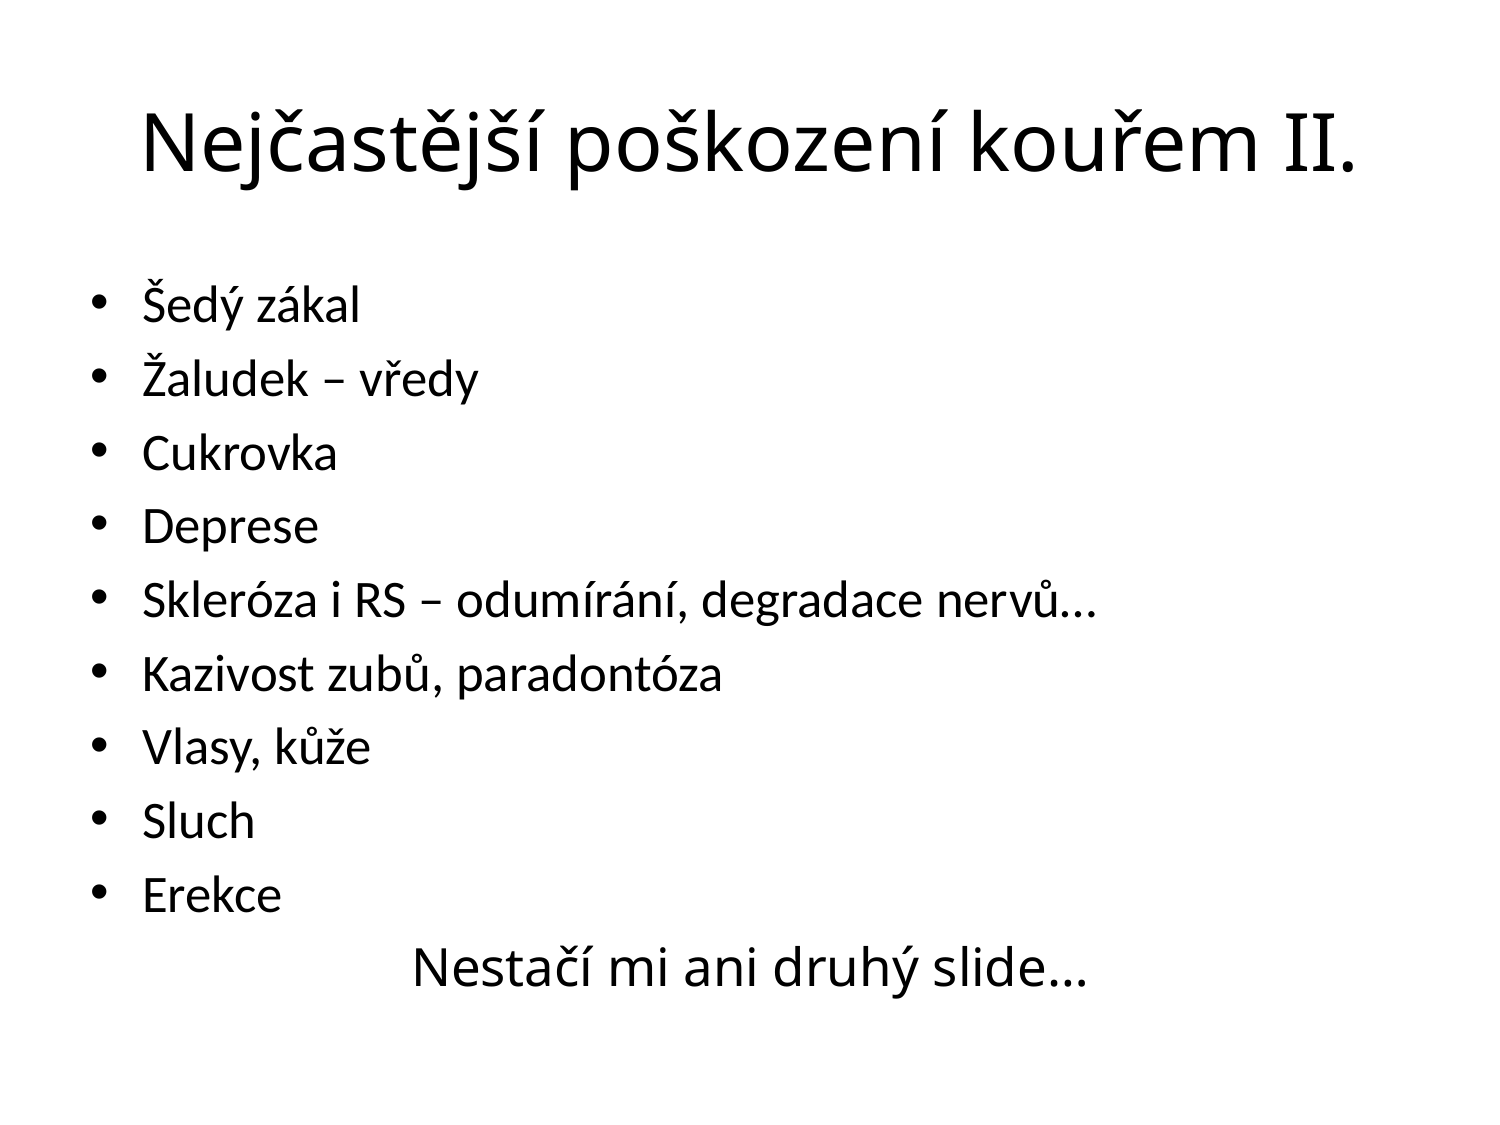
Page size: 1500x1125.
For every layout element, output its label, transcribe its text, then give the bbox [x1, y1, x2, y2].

title Nejčastější poškození kouřem II. [75, 45, 1425, 233]
list Šedý zákal Žaludek – vředy Cukrovka Deprese Skleróza i RS – odumírání, degradace nervů… Kazivost zubů, paradontóza Vlasy, kůže Sluch Erekce Nestačí mi ani druhý slide… [75, 262, 1425, 1005]
